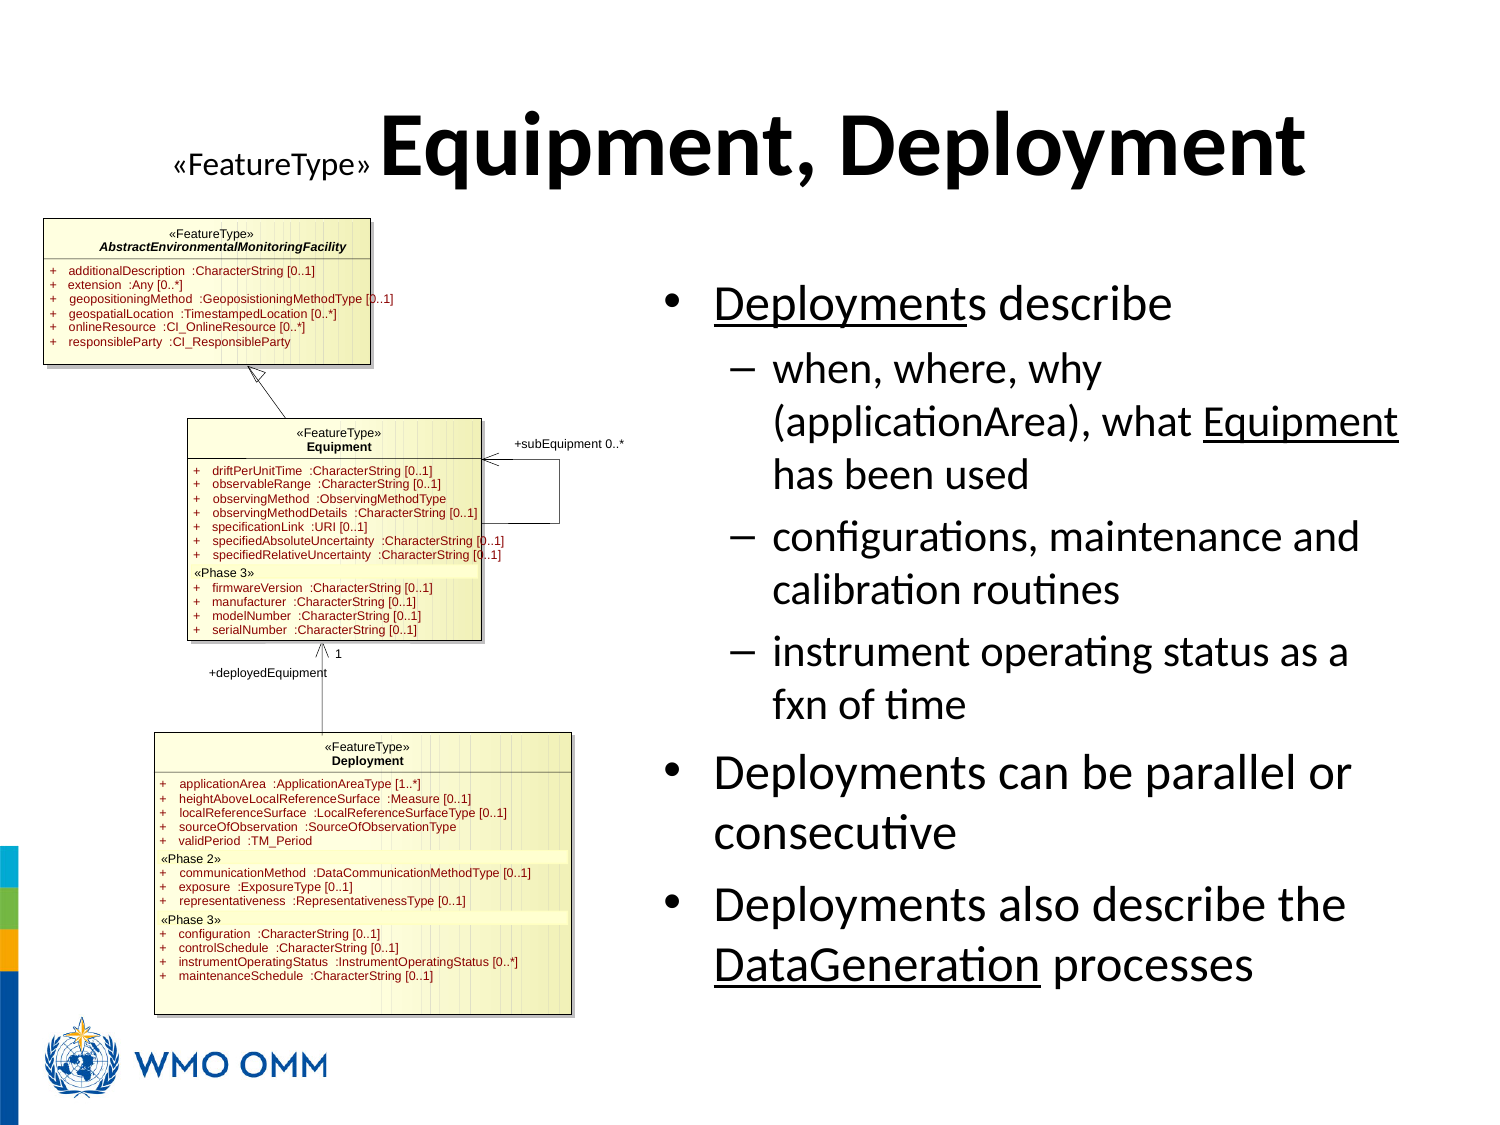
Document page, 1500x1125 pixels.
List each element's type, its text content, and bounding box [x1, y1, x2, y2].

picture [0, 845, 327, 1125]
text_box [43, 218, 626, 1018]
title «FeatureType» Equipment, Deployment [75, 45, 1425, 233]
list Deployments describe when, where, why (applicationArea), what Equipment has been used configurations, maintenance and calibration routines instrument operating status as a fxn of time Deployments can be parallel or consecutive Deployments also describe the DataGeneration processes [648, 262, 1425, 1005]
